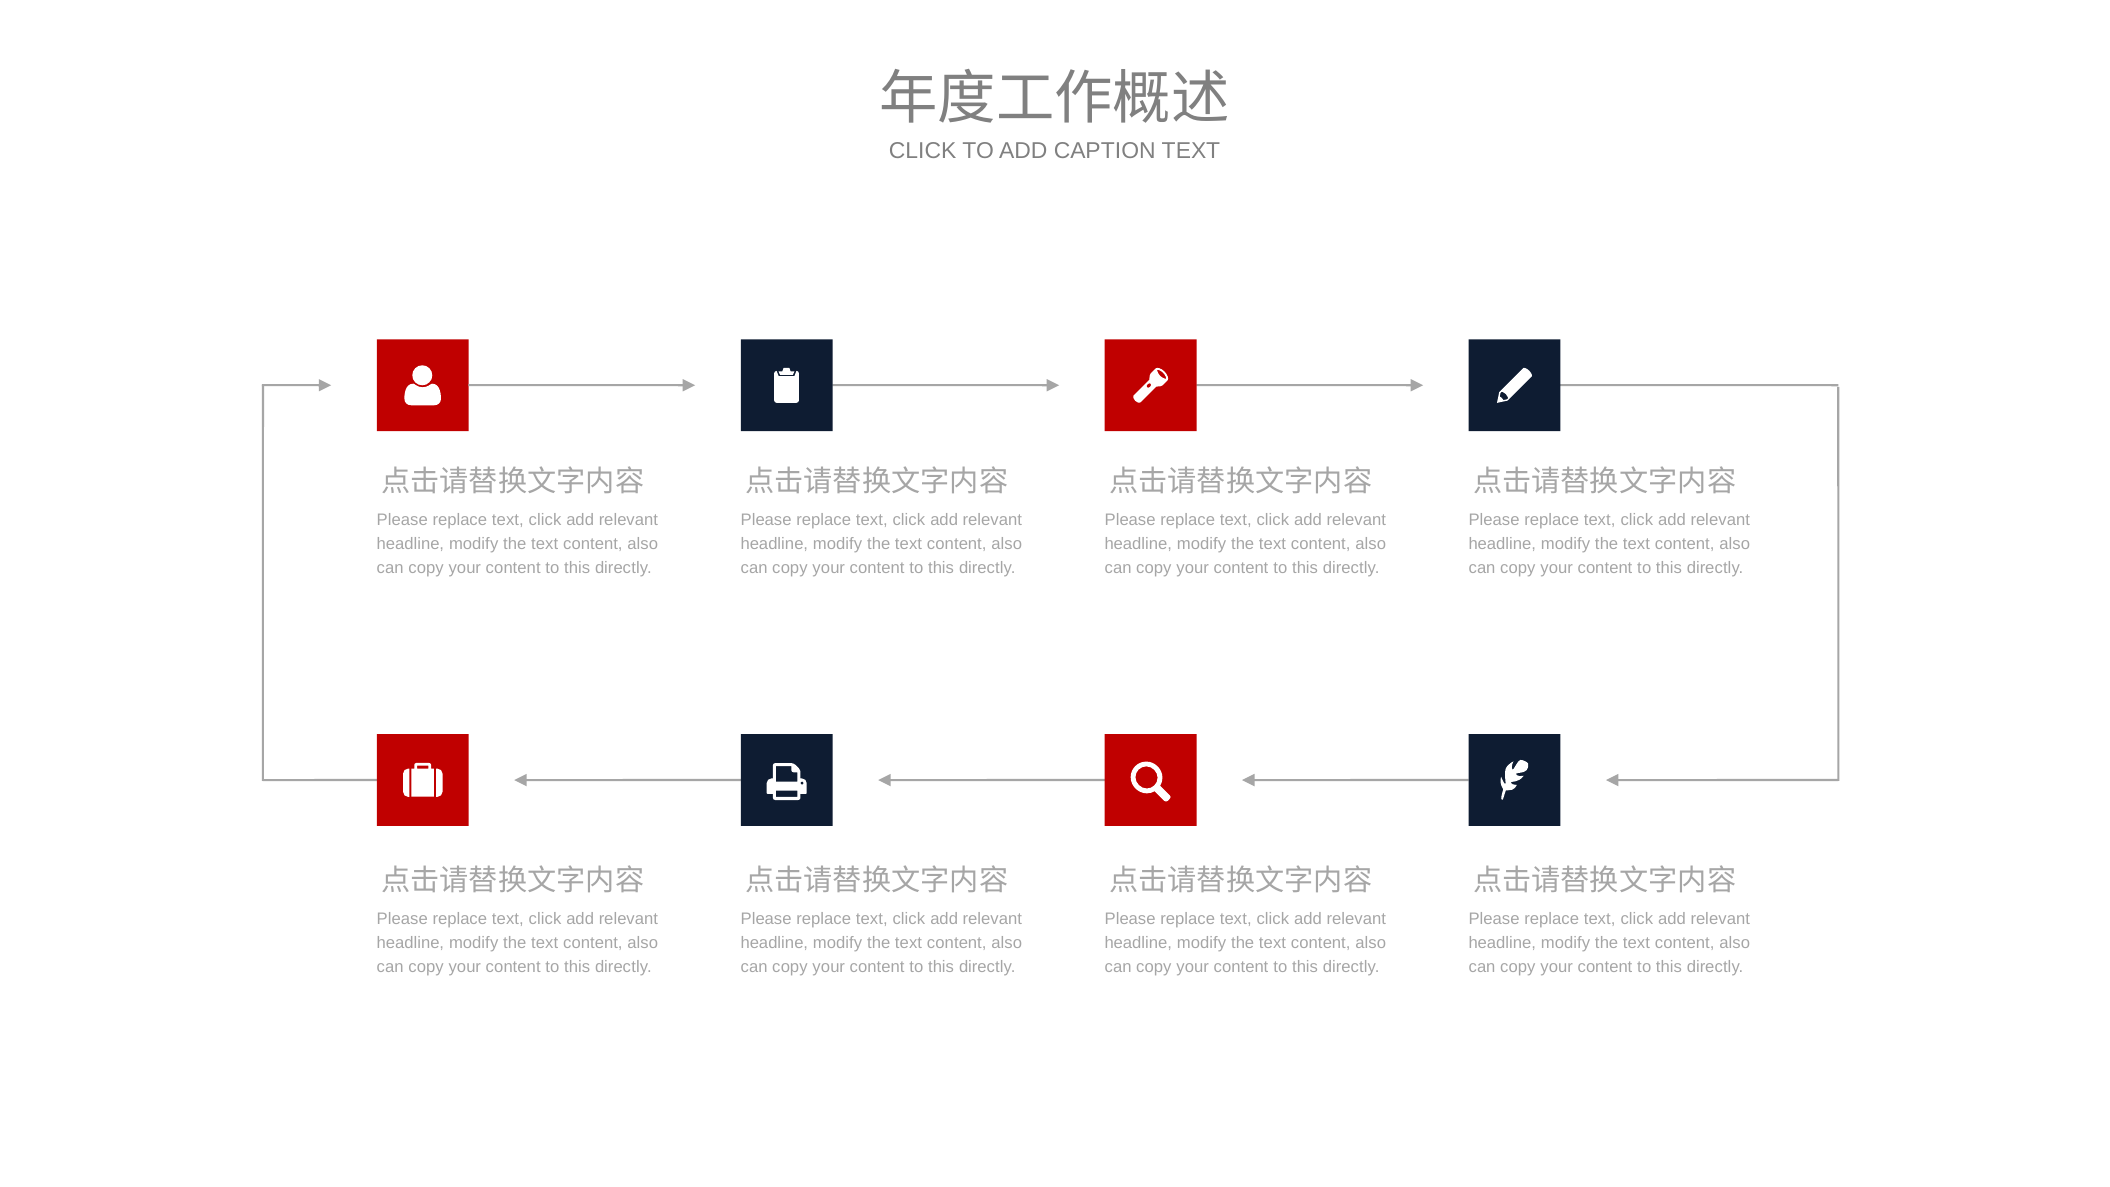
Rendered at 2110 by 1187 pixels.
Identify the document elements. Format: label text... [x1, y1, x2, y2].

text_box 点击请替换文字内容 [1473, 454, 1847, 497]
text_box [833, 379, 1060, 392]
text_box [1468, 339, 1561, 432]
text_box 点击请替换文字内容 [1109, 454, 1473, 497]
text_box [1104, 339, 1197, 432]
text_box Please replace text, click add relevant headline, modify the text content, also can copy your content to this directly. [1104, 504, 1408, 577]
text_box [740, 339, 833, 432]
text_box Please replace text, click add relevant headline, modify the text content, also can copy your content to this directly. [376, 904, 680, 977]
text_box [1606, 773, 1839, 787]
text_box [261, 379, 332, 392]
text_box 点击请替换文字内容 [1109, 854, 1473, 897]
text_box 点击请替换文字内容 [381, 454, 745, 497]
text_box Please replace text, click add relevant headline, modify the text content, also can copy your content to this directly. [1104, 904, 1408, 977]
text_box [1468, 734, 1561, 826]
text_box [469, 379, 696, 392]
text_box 点击请替换文字内容 [745, 854, 1109, 897]
text_box [1242, 773, 1468, 787]
text_box [514, 773, 740, 787]
text_box 点击请替换文字内容 [381, 854, 745, 897]
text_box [1104, 734, 1197, 826]
text_box Please replace text, click add relevant headline, modify the text content, also can copy your content to this directly. [376, 504, 680, 577]
text_box 年度工作概述 [865, 60, 1245, 131]
text_box Please replace text, click add relevant headline, modify the text content, also can copy your content to this directly. [740, 904, 1044, 977]
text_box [376, 734, 469, 826]
text_box Please replace text, click add relevant headline, modify the text content, also can copy your content to this directly. [1468, 504, 1772, 577]
text_box Please replace text, click add relevant headline, modify the text content, also can copy your content to this directly. [1468, 904, 1772, 977]
text_box [1197, 379, 1424, 392]
text_box CLICK TO ADD CAPTION TEXT [865, 135, 1245, 163]
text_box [740, 734, 833, 826]
text_box Please replace text, click add relevant headline, modify the text content, also can copy your content to this directly. [740, 504, 1044, 577]
text_box 点击请替换文字内容 [745, 454, 1109, 497]
text_box 点击请替换文字内容 [1473, 854, 1847, 897]
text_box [376, 339, 469, 432]
text_box [878, 773, 1104, 787]
